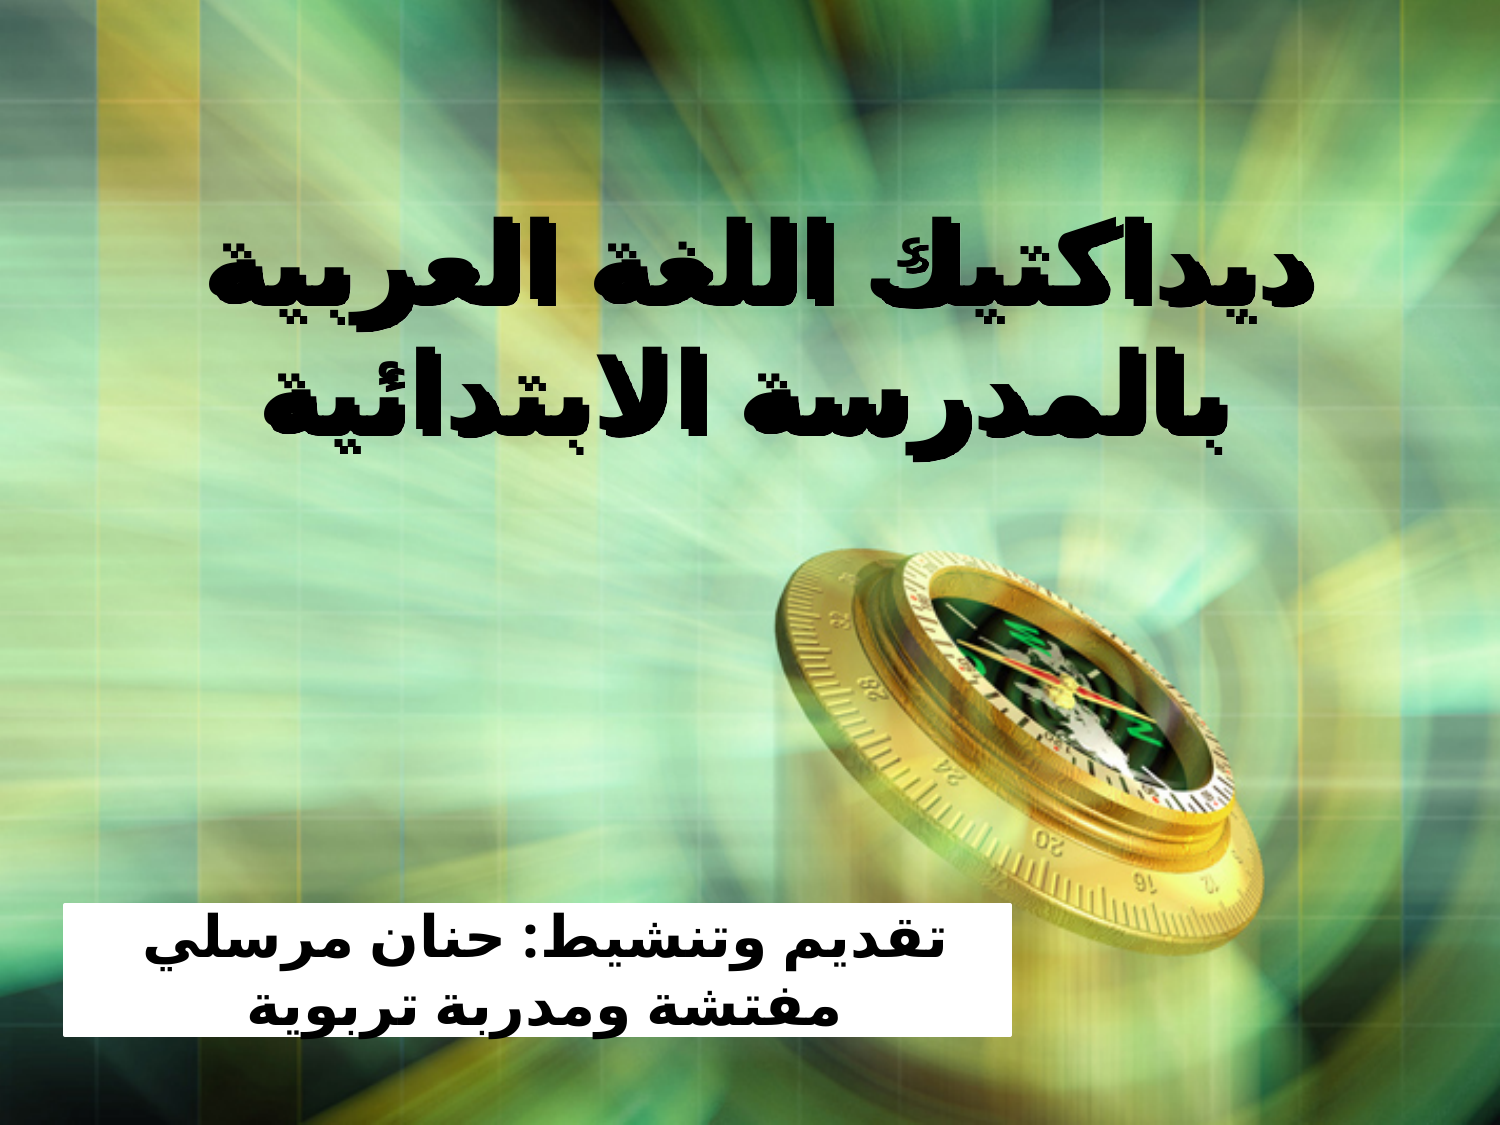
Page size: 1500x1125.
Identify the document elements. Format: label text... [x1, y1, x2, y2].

title ديداكتيك اللغة العربية بالمدرسة الابتدائية [112, 219, 1375, 424]
subtitle تقديم وتنشيط: حنان مرسلي مفتشة ومدربة تربوية [63, 903, 1012, 1037]
picture [0, 0, 1500, 1125]
